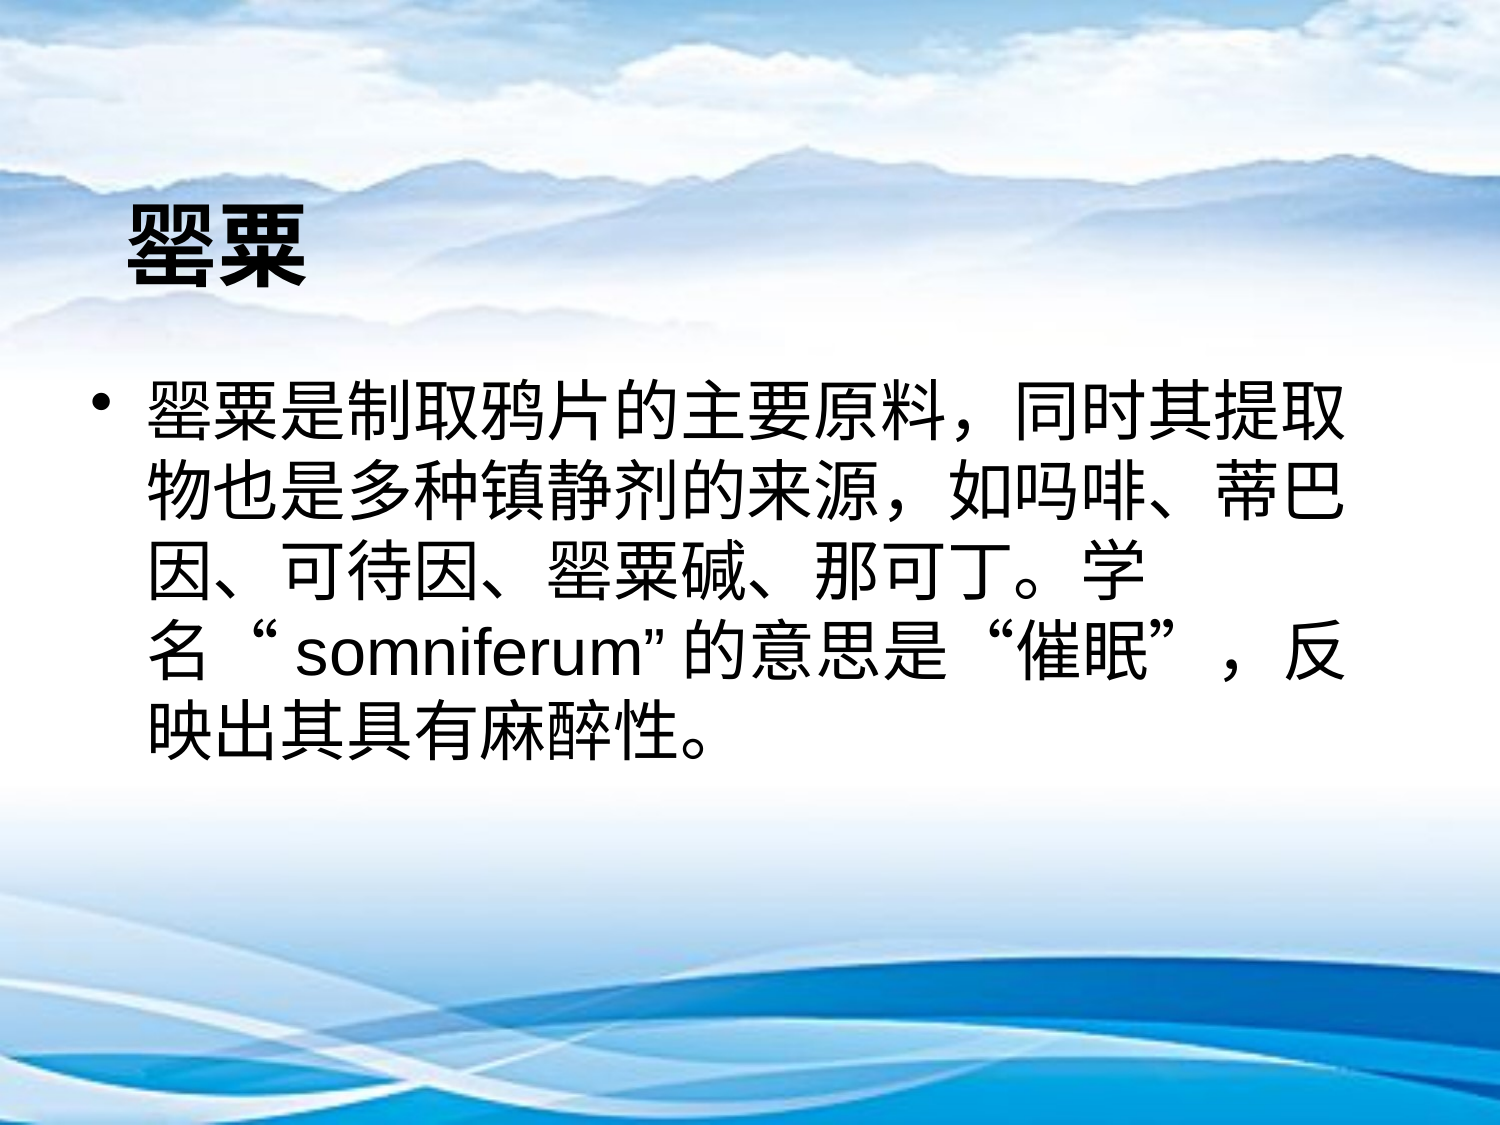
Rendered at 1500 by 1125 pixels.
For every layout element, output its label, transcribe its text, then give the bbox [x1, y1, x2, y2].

picture [0, 0, 1500, 1125]
title 罂粟 [74, 184, 361, 301]
list 罂粟是制取鸦片的主要原料，同时其提取物也是多种镇静剂的来源，如吗啡、蒂巴因、可待因、罂粟碱、那可丁。学名“somniferum”的意思是“催眠”，反映出其具有麻醉性。 [74, 361, 1426, 823]
